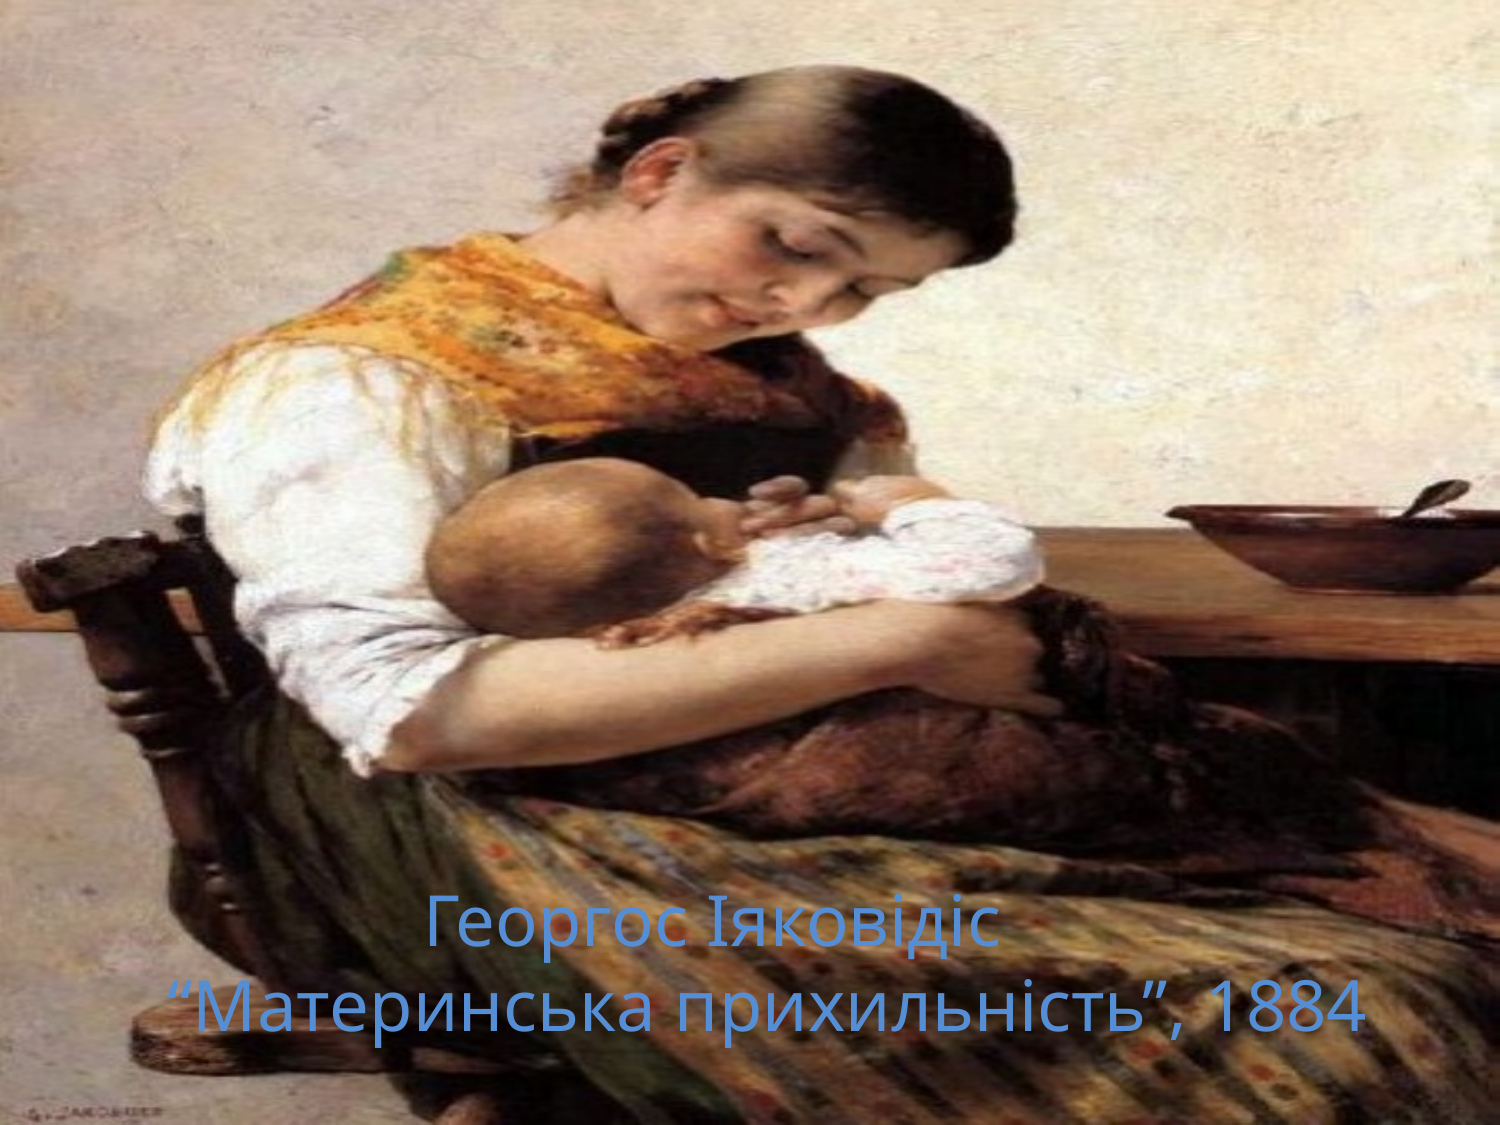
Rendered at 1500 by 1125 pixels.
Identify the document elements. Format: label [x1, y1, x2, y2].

list [0, 0, 1500, 1125]
